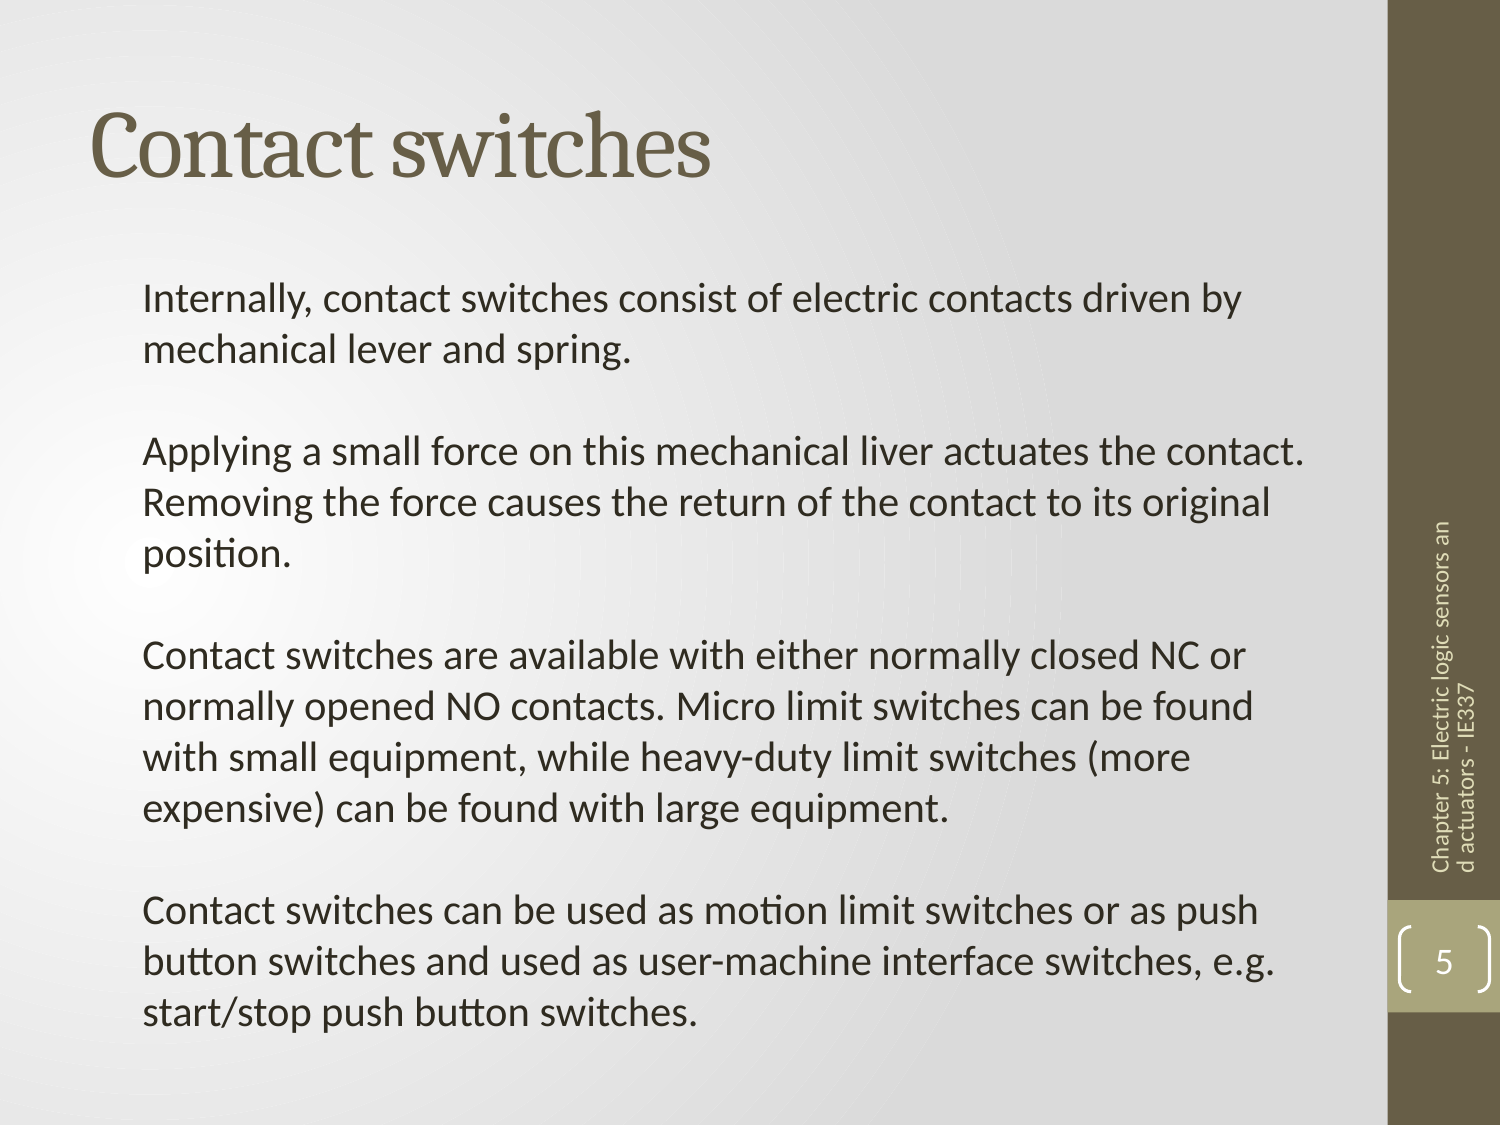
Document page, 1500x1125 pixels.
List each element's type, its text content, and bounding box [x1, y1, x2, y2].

list Internally, contact switches consist of electric contacts driven by mechanical lever and spring. Applying a small force on this mechanical liver actuates the contact. Removing the force causes the return of the contact to its original position. Contact switches are available with either normally closed NC or normally opened NO contacts. Micro limit switches can be found with small equipment, while heavy-duty limit switches (more expensive) can be found with large equipment. Contact switches can be used as motion limit switches or as push button switches and used as user-machine interface switches, e.g. start/stop push button switches. [75, 262, 1325, 1050]
slide_number 5 [1397, 925, 1492, 994]
footer Chapter 5: Electric logic sensors and actuators - IE337 [1408, 500, 1469, 889]
title Contact switches [75, 45, 1325, 233]
